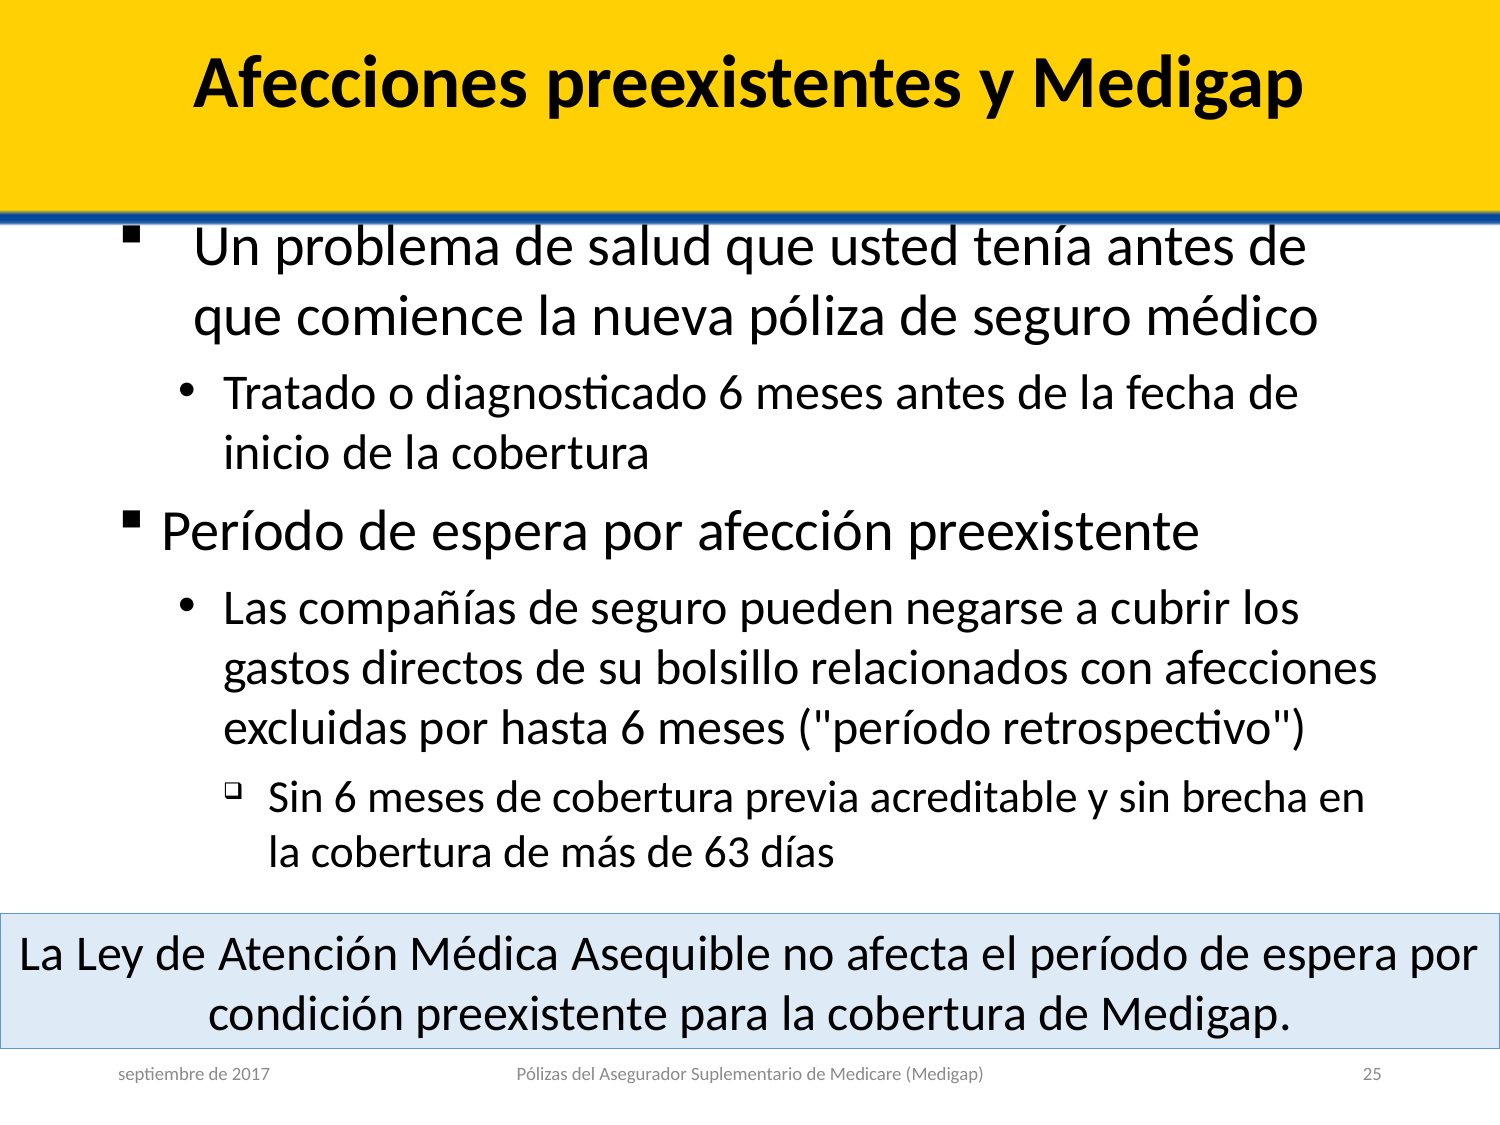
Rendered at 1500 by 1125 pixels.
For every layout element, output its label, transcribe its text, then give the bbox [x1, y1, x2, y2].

slide_number septiembre de 2017 [103, 1042, 441, 1103]
picture [0, 0, 1500, 913]
list La Ley de Atención Médica Asequible no afecta el período de espera por condición preexistente para la cobertura de Medigap. [0, 913, 1500, 1049]
title Afecciones preexistentes y Medigap [103, 0, 1397, 167]
footer Pólizas del Asegurador Suplementario de Medicare (Medigap) [496, 1042, 1004, 1103]
slide_number 25 [1059, 1042, 1397, 1103]
picture [0, 1049, 1500, 1125]
list Un problema de salud que usted tenía antes de que comience la nueva póliza de seguro médico Tratado o diagnosticado 6 meses antes de la fecha de inicio de la cobertura Período de espera por afección preexistente Las compañías de seguro pueden negarse a cubrir los gastos directos de su bolsillo relacionados con afecciones excluidas por hasta 6 meses ("período retrospectivo") Sin 6 meses de cobertura previa acreditable y sin brecha en la cobertura de más de 63 días [103, 199, 1397, 913]
